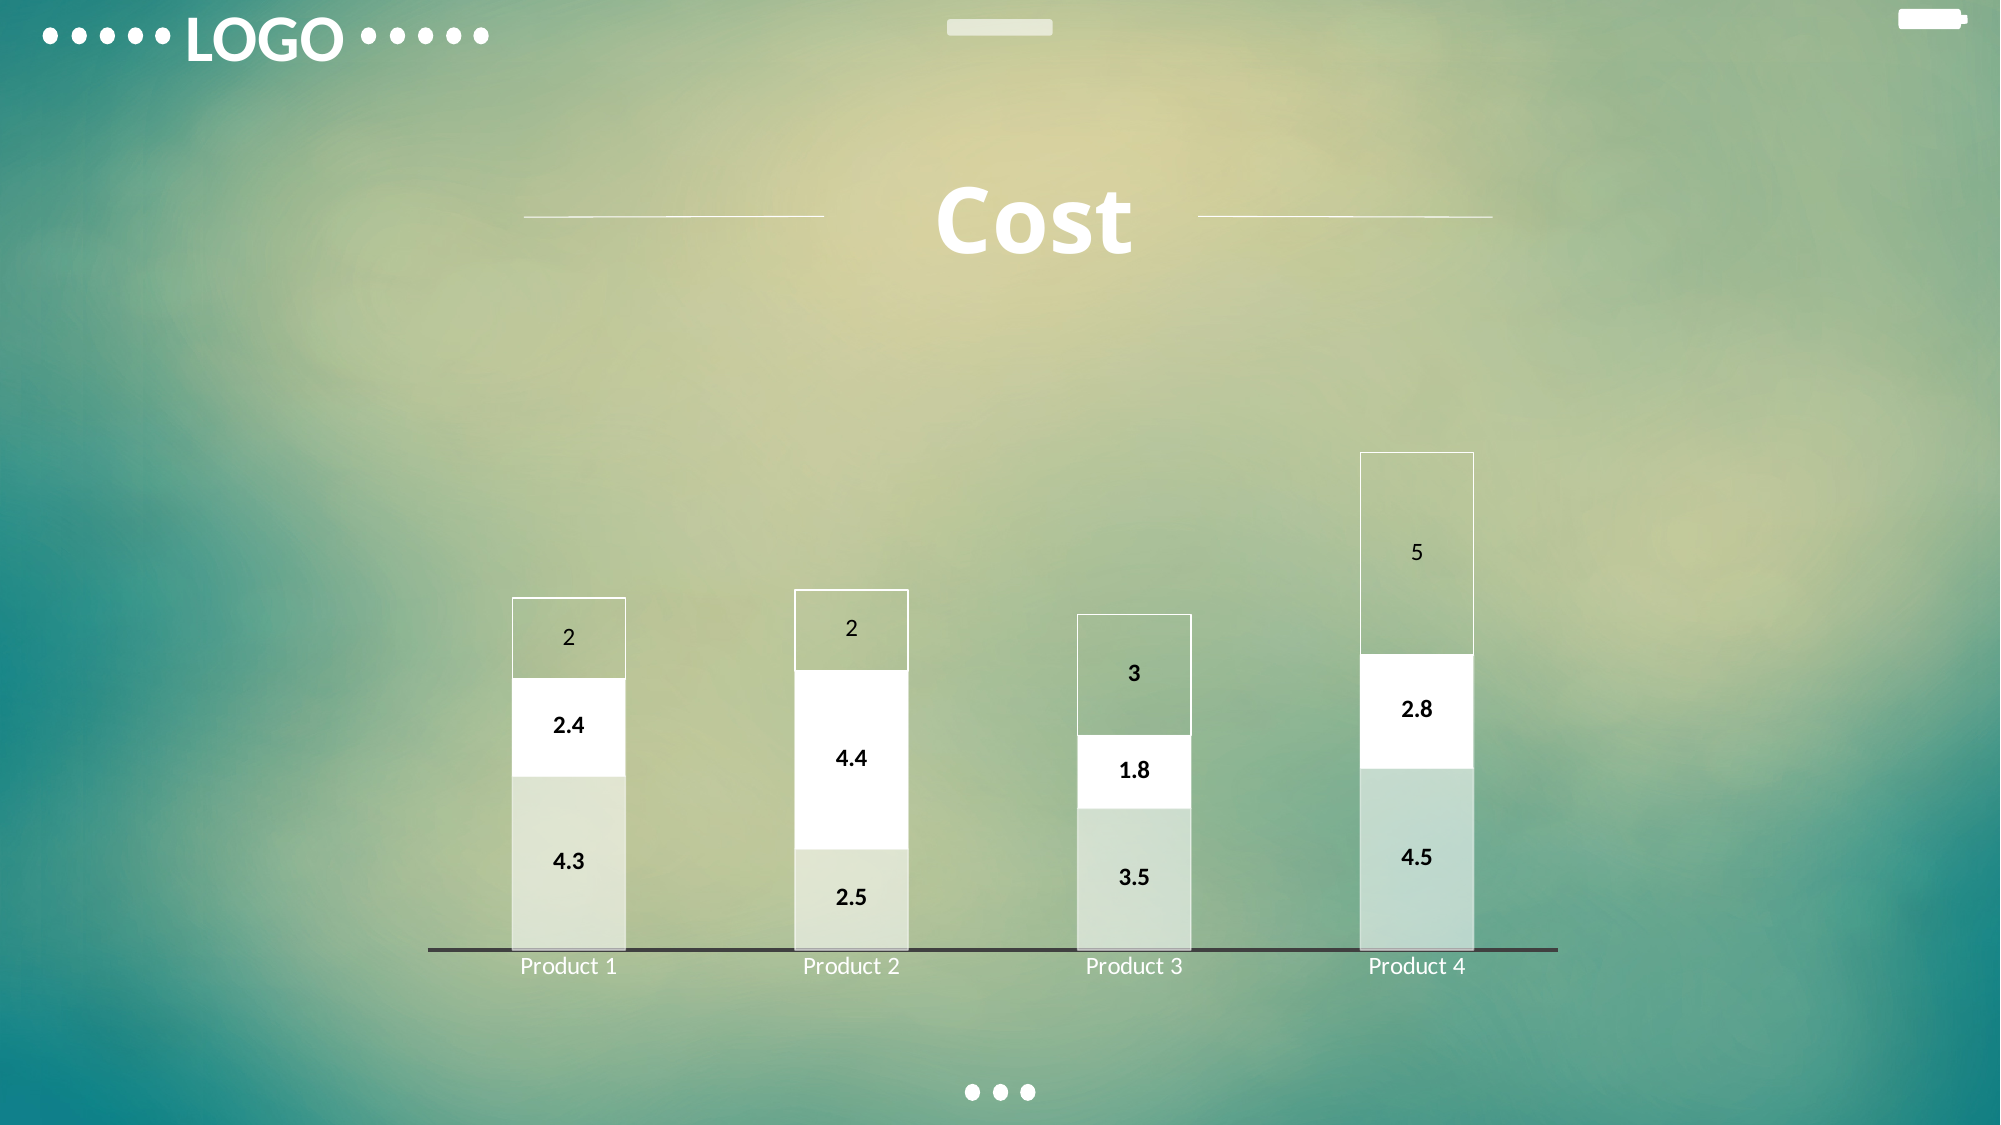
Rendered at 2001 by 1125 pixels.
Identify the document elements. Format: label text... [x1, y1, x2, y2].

text_box LOGO [170, 0, 365, 83]
text_box [359, 26, 378, 46]
text_box [416, 26, 435, 46]
text_box [1019, 1082, 1037, 1102]
text_box [945, 18, 1054, 37]
text_box [445, 26, 463, 46]
text_box [388, 26, 407, 46]
text_box [472, 26, 490, 46]
picture [0, 0, 2000, 1125]
text_box [963, 1082, 982, 1102]
text_box [98, 26, 117, 46]
text_box [126, 26, 145, 46]
text_box Cost [824, 154, 1199, 279]
chart [403, 371, 1582, 994]
text_box [70, 26, 88, 46]
text_box [154, 26, 170, 46]
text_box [1899, 9, 1968, 29]
text_box [991, 1082, 1010, 1102]
text_box [41, 26, 59, 46]
